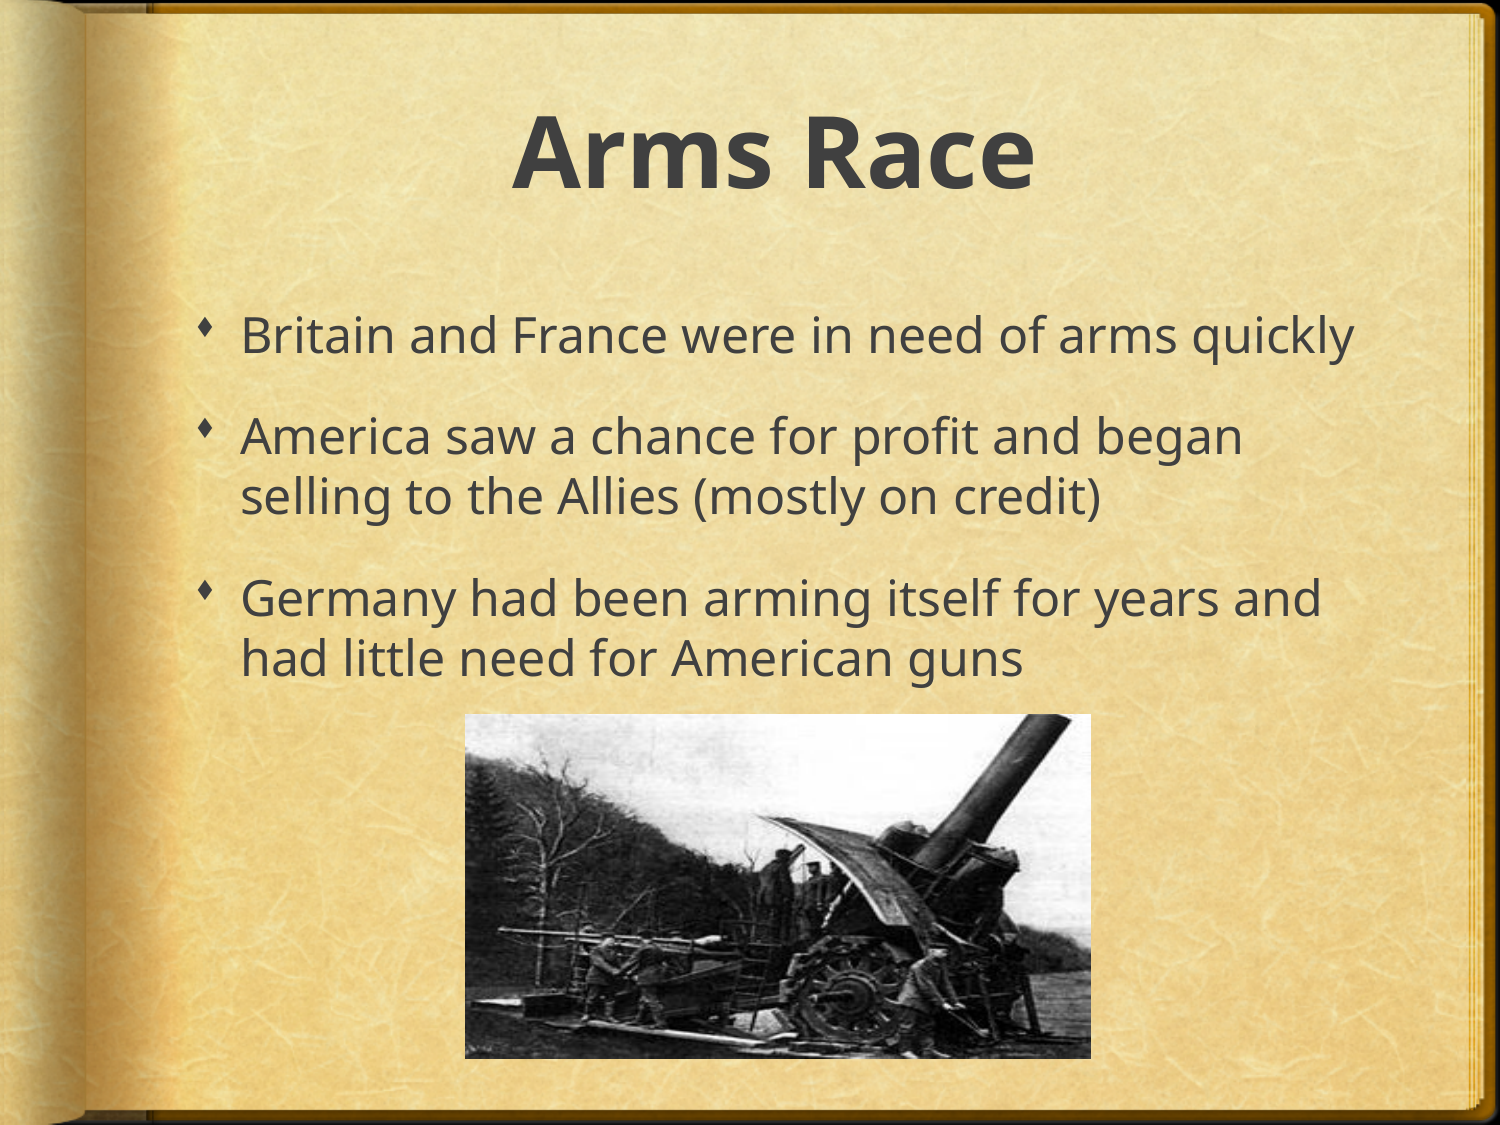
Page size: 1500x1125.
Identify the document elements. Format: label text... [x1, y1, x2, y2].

list Britain and France were in need of arms quickly America saw a chance for profit and began selling to the Allies (mostly on credit) Germany had been arming itself for years and had little need for American guns [178, 295, 1372, 1005]
title Arms Race [178, 45, 1372, 265]
picture [0, 0, 1500, 1125]
